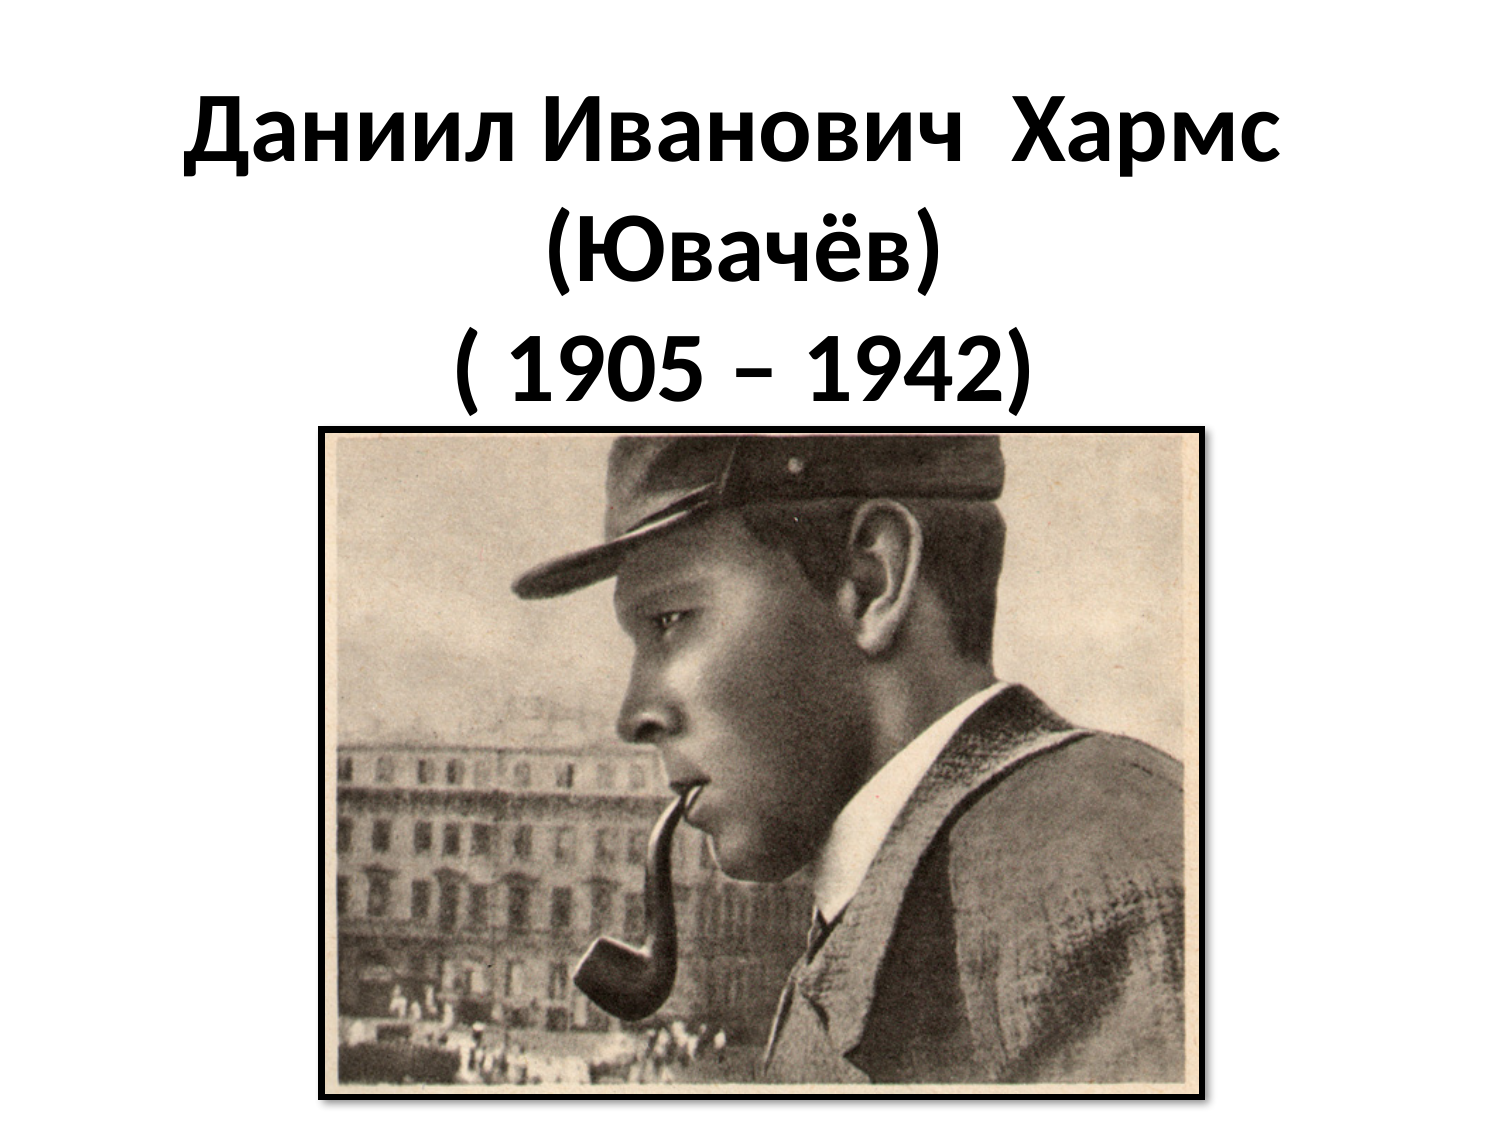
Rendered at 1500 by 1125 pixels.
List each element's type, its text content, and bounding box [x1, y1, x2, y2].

text_box Даниил Иванович Хармс (Ювачёв) ( 1905 – 1942) [64, 54, 1424, 430]
picture [324, 432, 1200, 1095]
